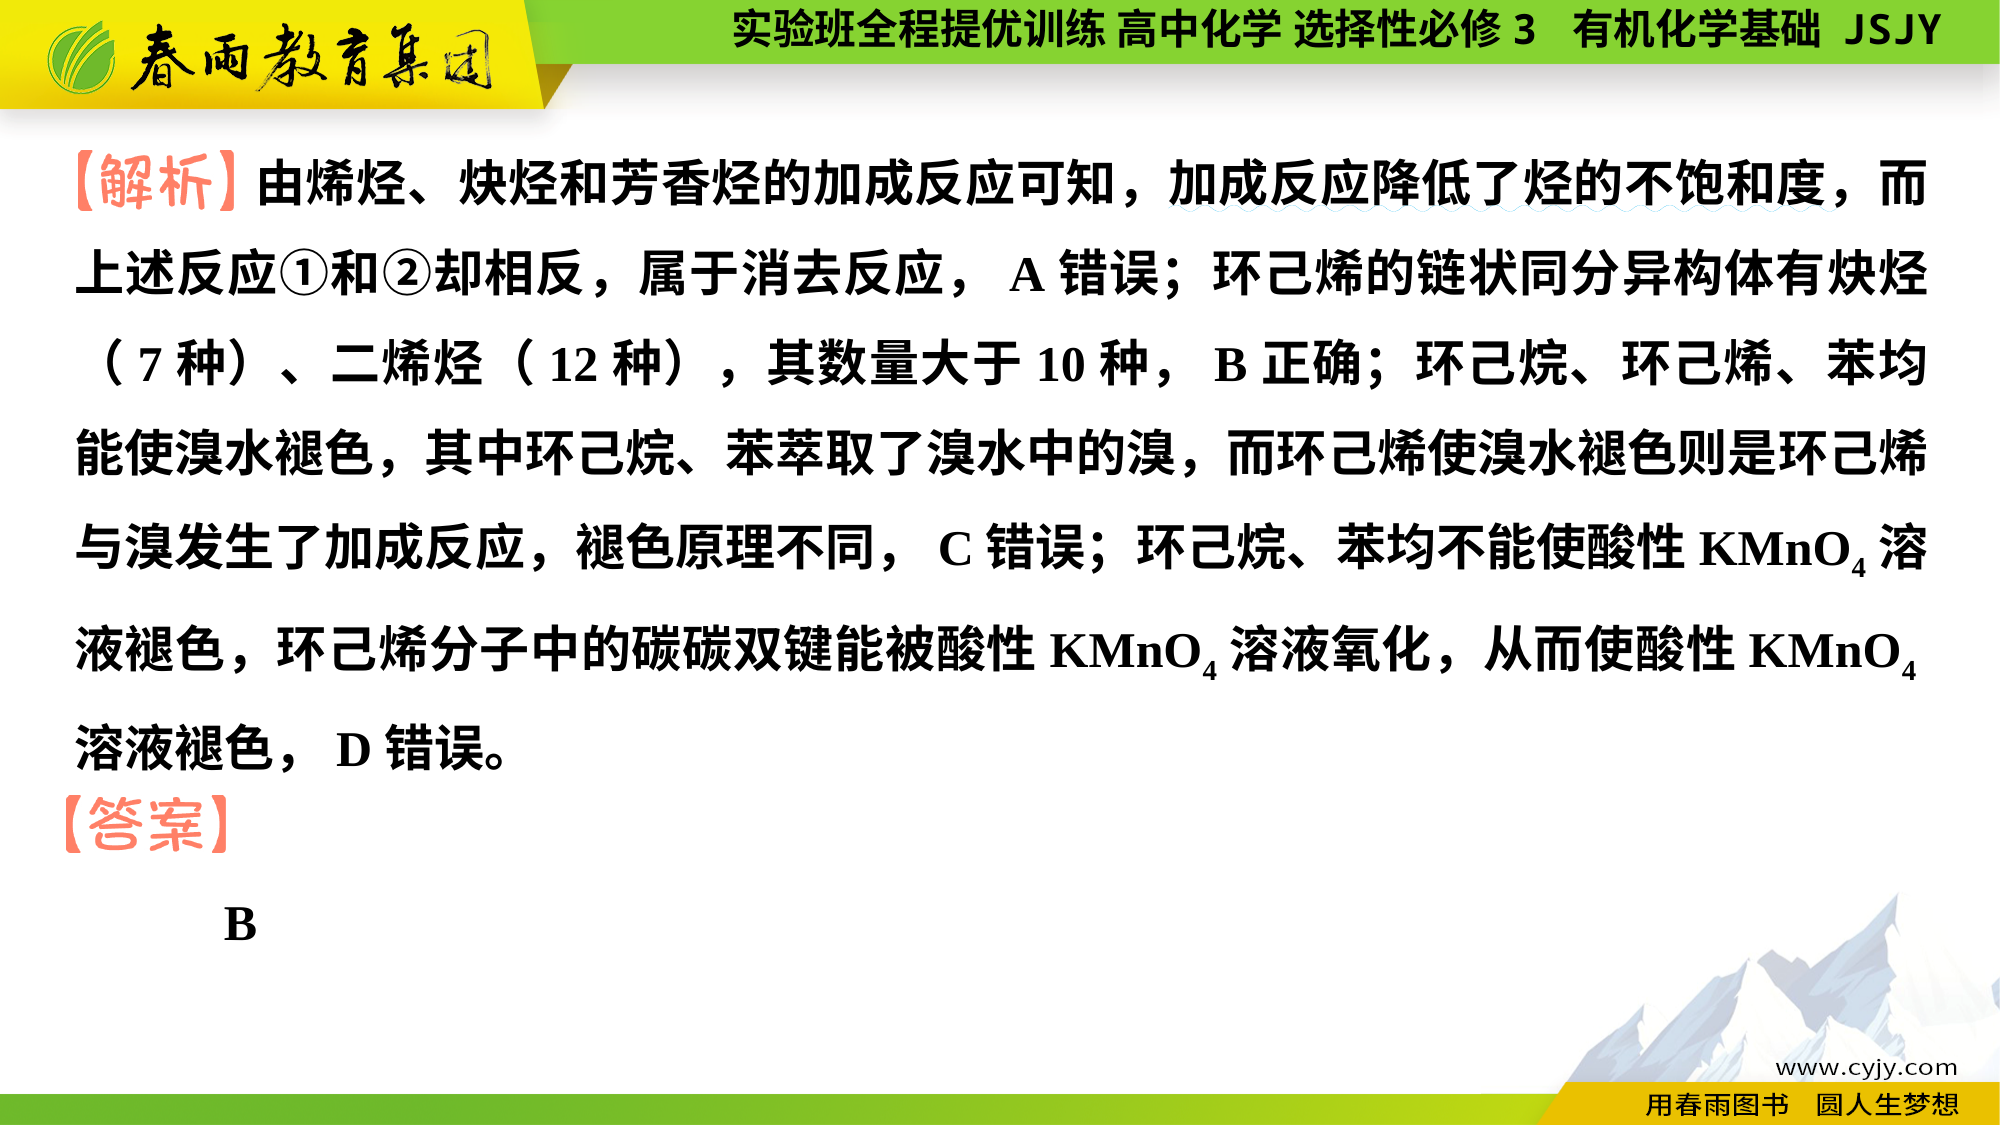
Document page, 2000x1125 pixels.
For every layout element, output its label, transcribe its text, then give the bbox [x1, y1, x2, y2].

text_box B [209, 763, 323, 868]
list 由烯烃、炔烃和芳香烃的加成反应可知，加成反应降低了烃的不饱和度，而上述反应①和②却相反，属于消去反应，A错误；环己烯的链状同分异构体有炔烃（7种）、二烯烃（12种），其数量大于10种，B正确；环己烷、环己烯、苯均能使溴水褪色，其中环己烷、苯萃取了溴水中的溴，而环己烯使溴水褪色则是环己烯与溴发生了加成反应，褪色原理不同，C错误；环己烷、苯均不能使酸性KMnO4溶液褪色，环己烯分子中的碳碳双键能被酸性KMnO4溶液氧化，从而使酸性KMnO4溶液褪色，D错误。 [59, 113, 1944, 765]
picture [0, 0, 2000, 1125]
